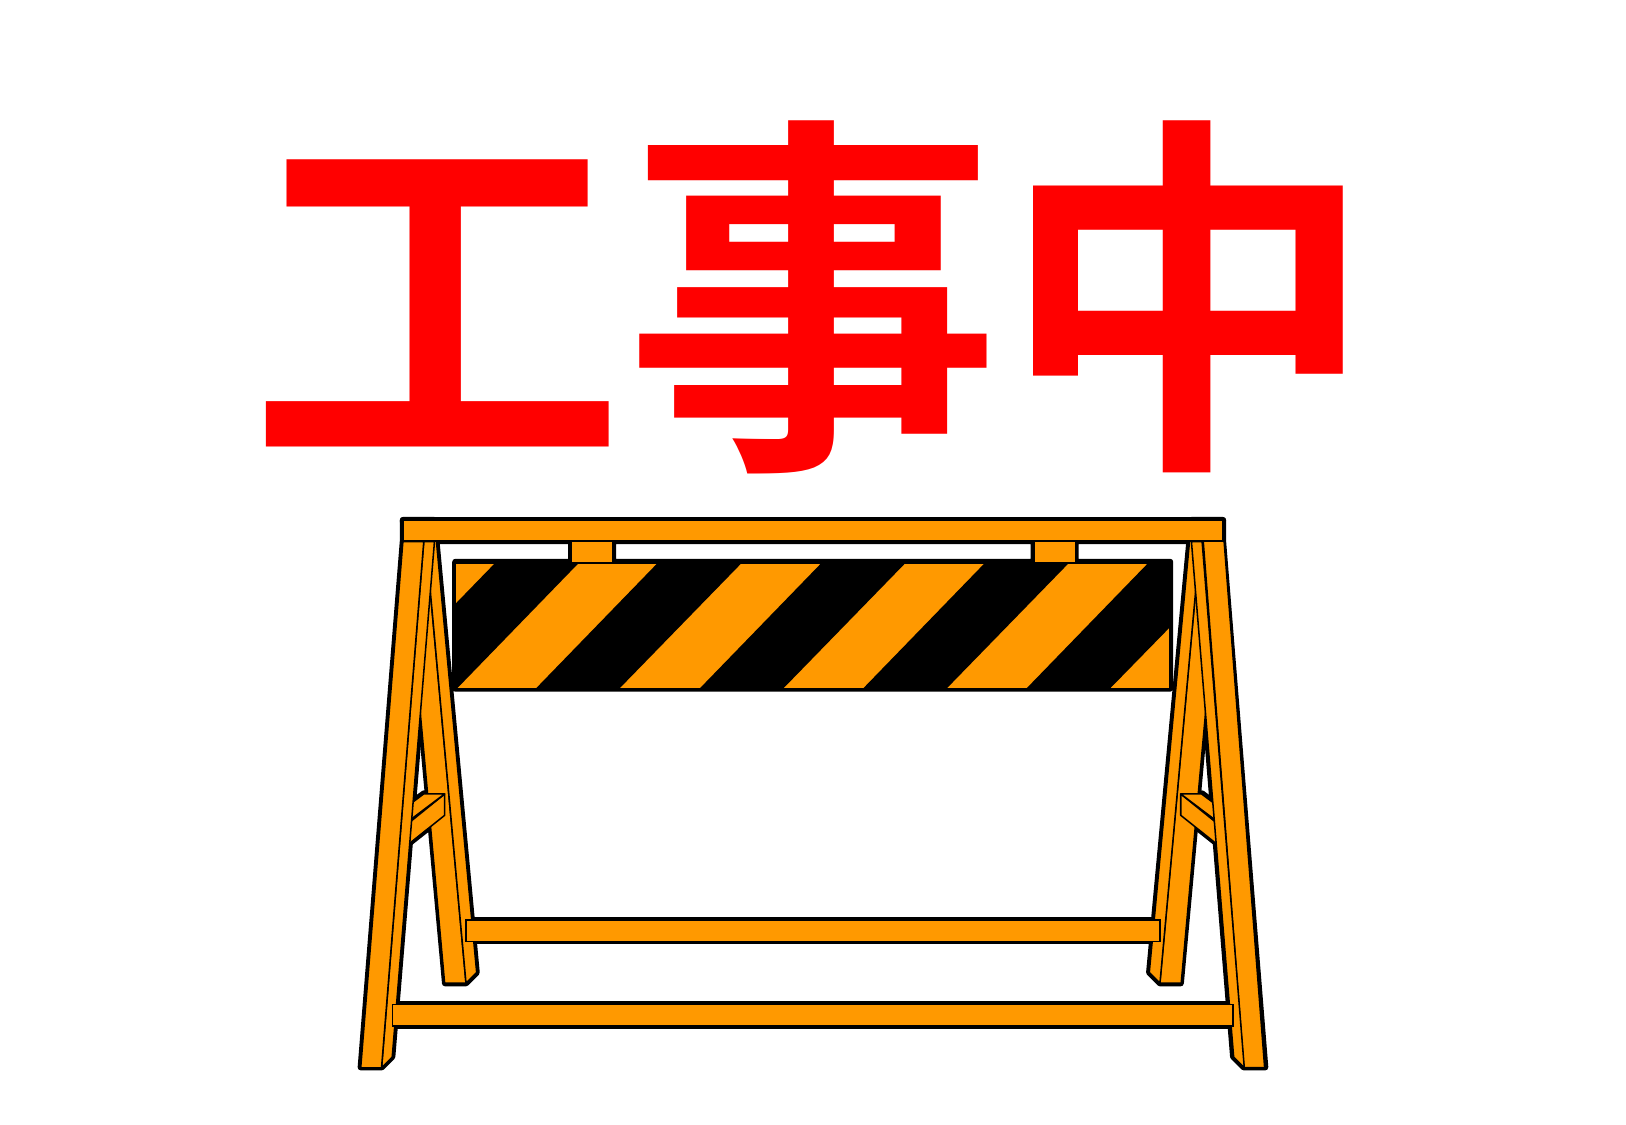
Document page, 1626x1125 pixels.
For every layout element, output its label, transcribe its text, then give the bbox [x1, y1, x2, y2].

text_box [360, 519, 1266, 1068]
text_box 工事中 [0, 57, 1625, 522]
